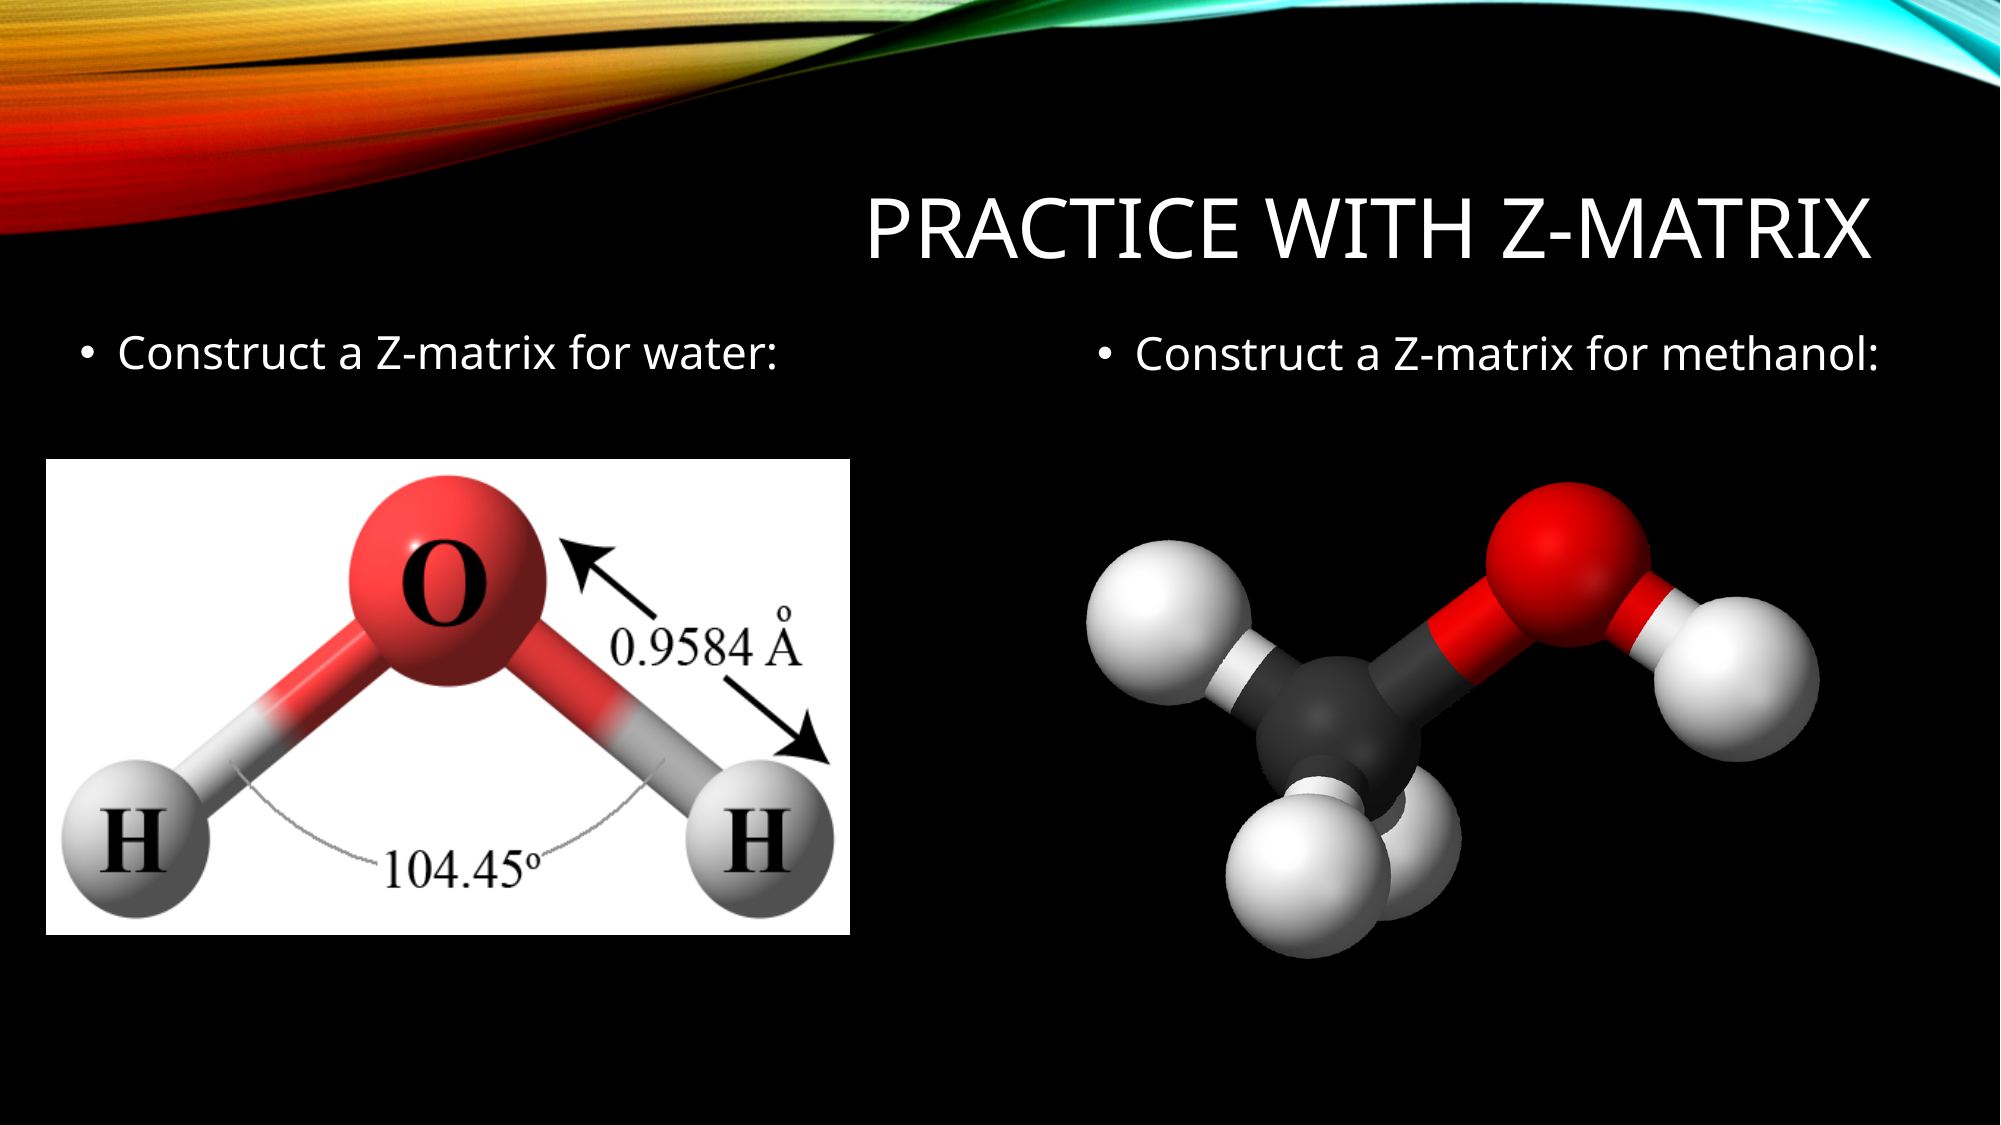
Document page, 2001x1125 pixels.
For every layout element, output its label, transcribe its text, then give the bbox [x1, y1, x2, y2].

title Practice with z-matrix [474, 125, 1888, 338]
picture [0, 0, 2000, 237]
list Construct a Z-matrix for water: [64, 322, 862, 983]
picture [46, 459, 851, 935]
picture [1049, 444, 1857, 995]
text_box Construct a Z-matrix for methanol: [1082, 323, 1912, 984]
